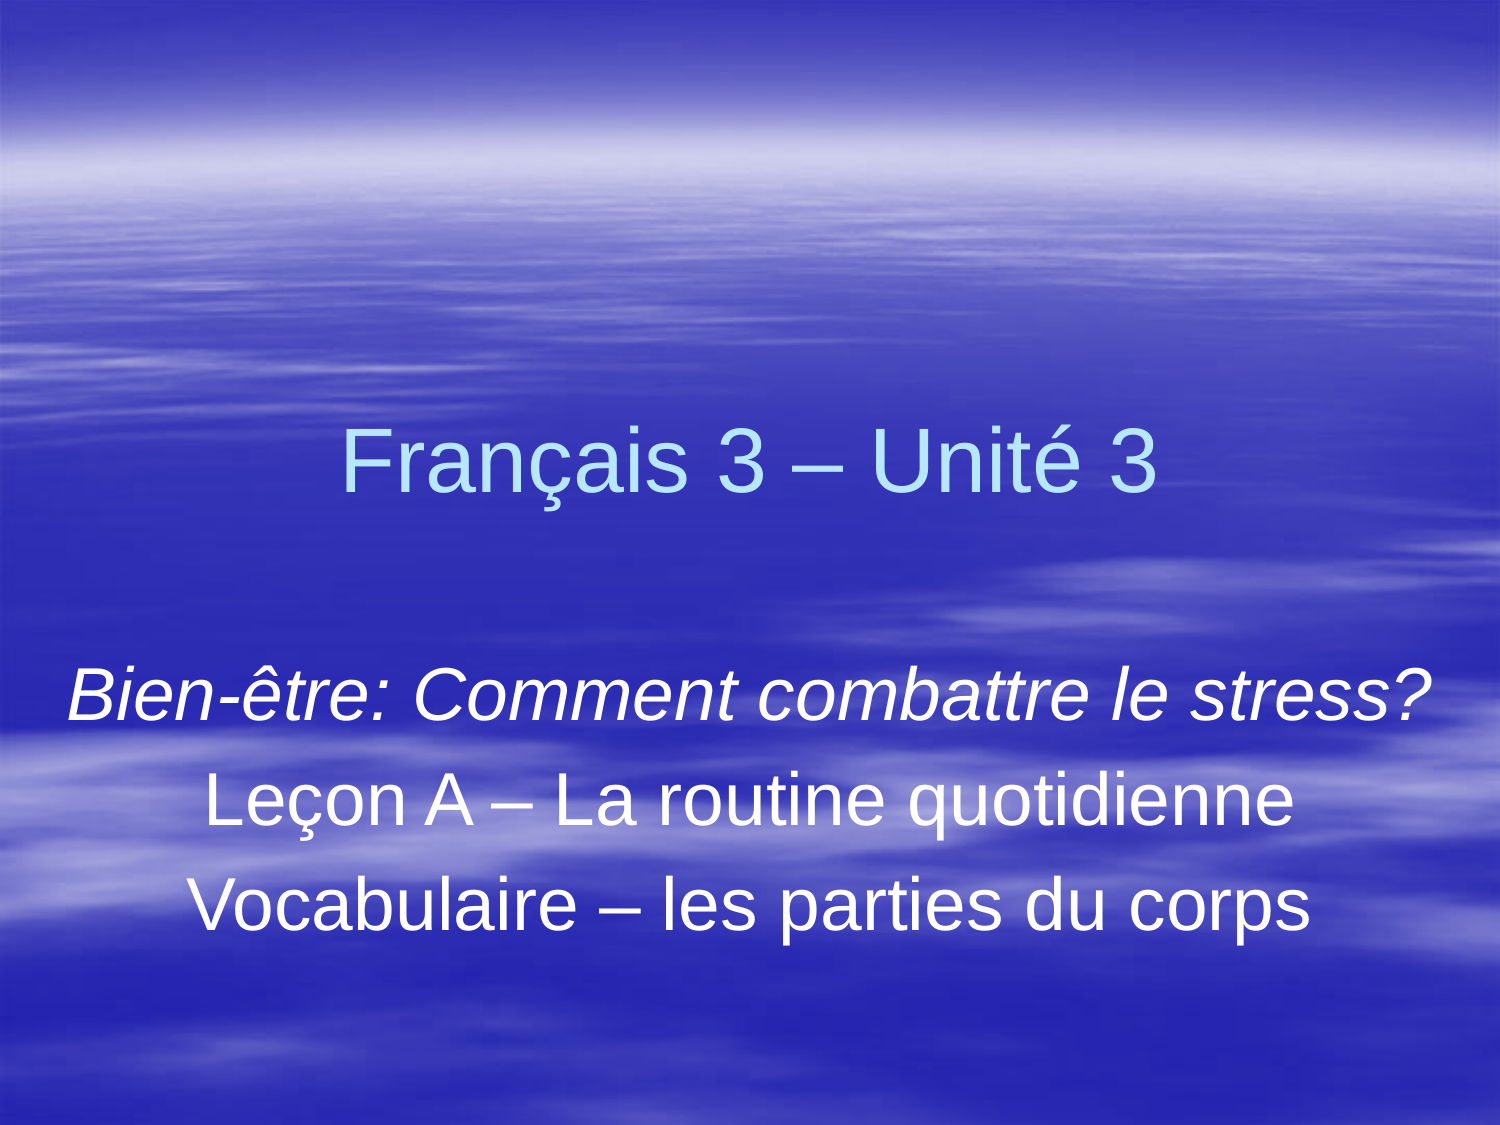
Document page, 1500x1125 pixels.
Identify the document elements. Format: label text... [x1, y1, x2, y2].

title Français 3 – Unité 3 [112, 324, 1388, 588]
subtitle Bien-être: Comment combattre le stress? Leçon A – La routine quotidienne Vocabulaire – les parties du corps [0, 637, 1500, 1038]
